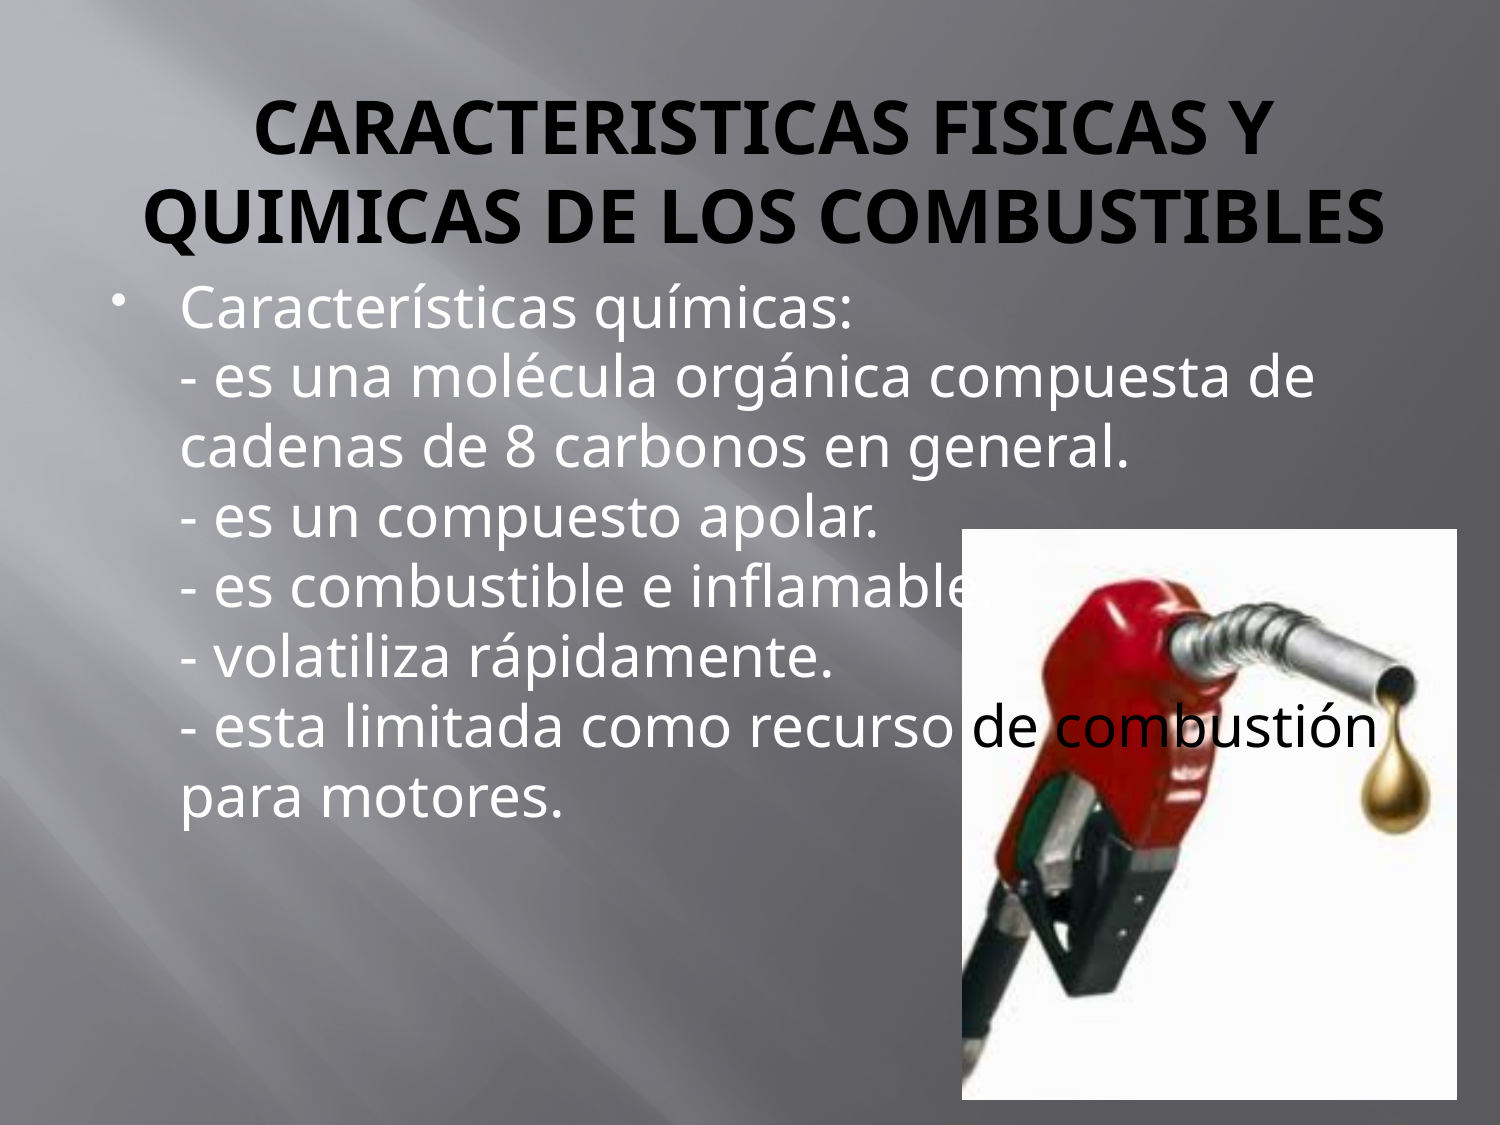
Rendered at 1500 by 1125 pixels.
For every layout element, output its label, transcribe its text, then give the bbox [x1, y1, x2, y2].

title CARACTERISTICAS FISICAS Y QUIMICAS DE LOS COMBUSTIBLES [75, 45, 1454, 293]
picture [962, 529, 1457, 1100]
list Características químicas: - es una molécula orgánica compuesta de cadenas de 8 carbonos en general. - es un compuesto apolar. - es combustible e inflamable. - volatiliza rápidamente. - esta limitada como recurso de combustión para motores. [75, 262, 1430, 1079]
